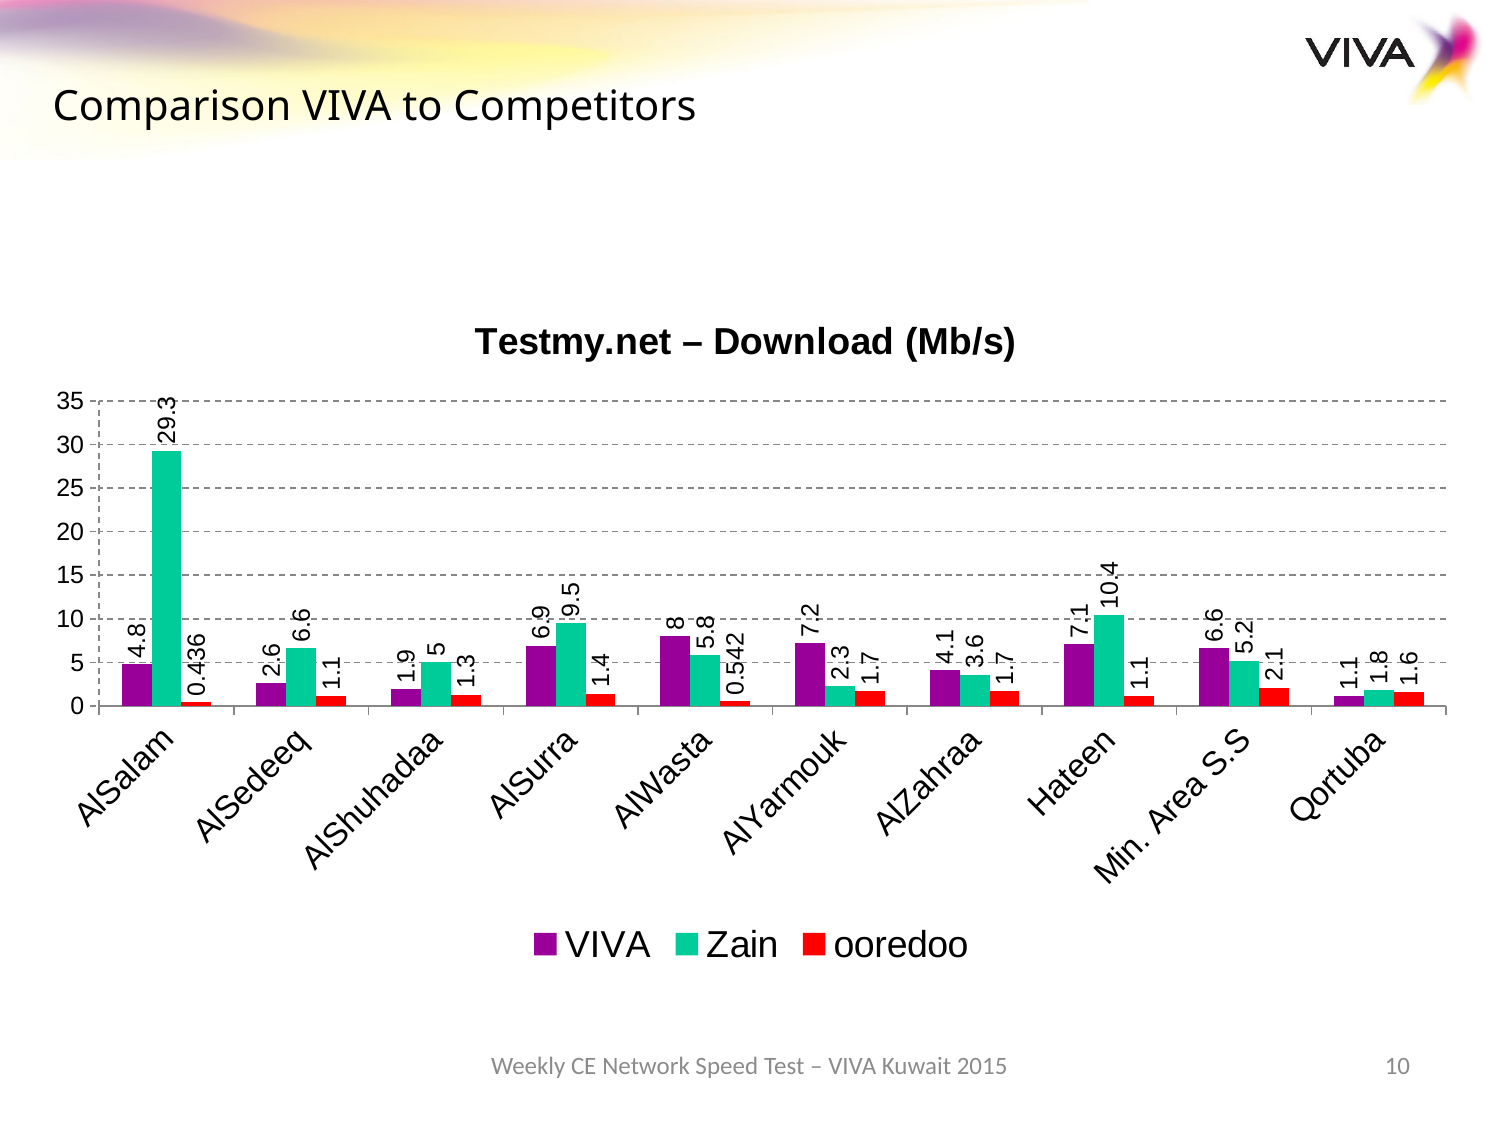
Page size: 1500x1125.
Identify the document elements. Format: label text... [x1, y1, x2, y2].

picture [0, 0, 1089, 160]
picture [1300, 12, 1485, 105]
text_box Comparison VIVA to Competitors [37, 24, 1278, 184]
text_box Weekly CE Network Speed Test – VIVA Kuwait 2015 [205, 1042, 1074, 1103]
chart [27, 287, 1476, 974]
text_box 10 [1074, 1042, 1425, 1103]
